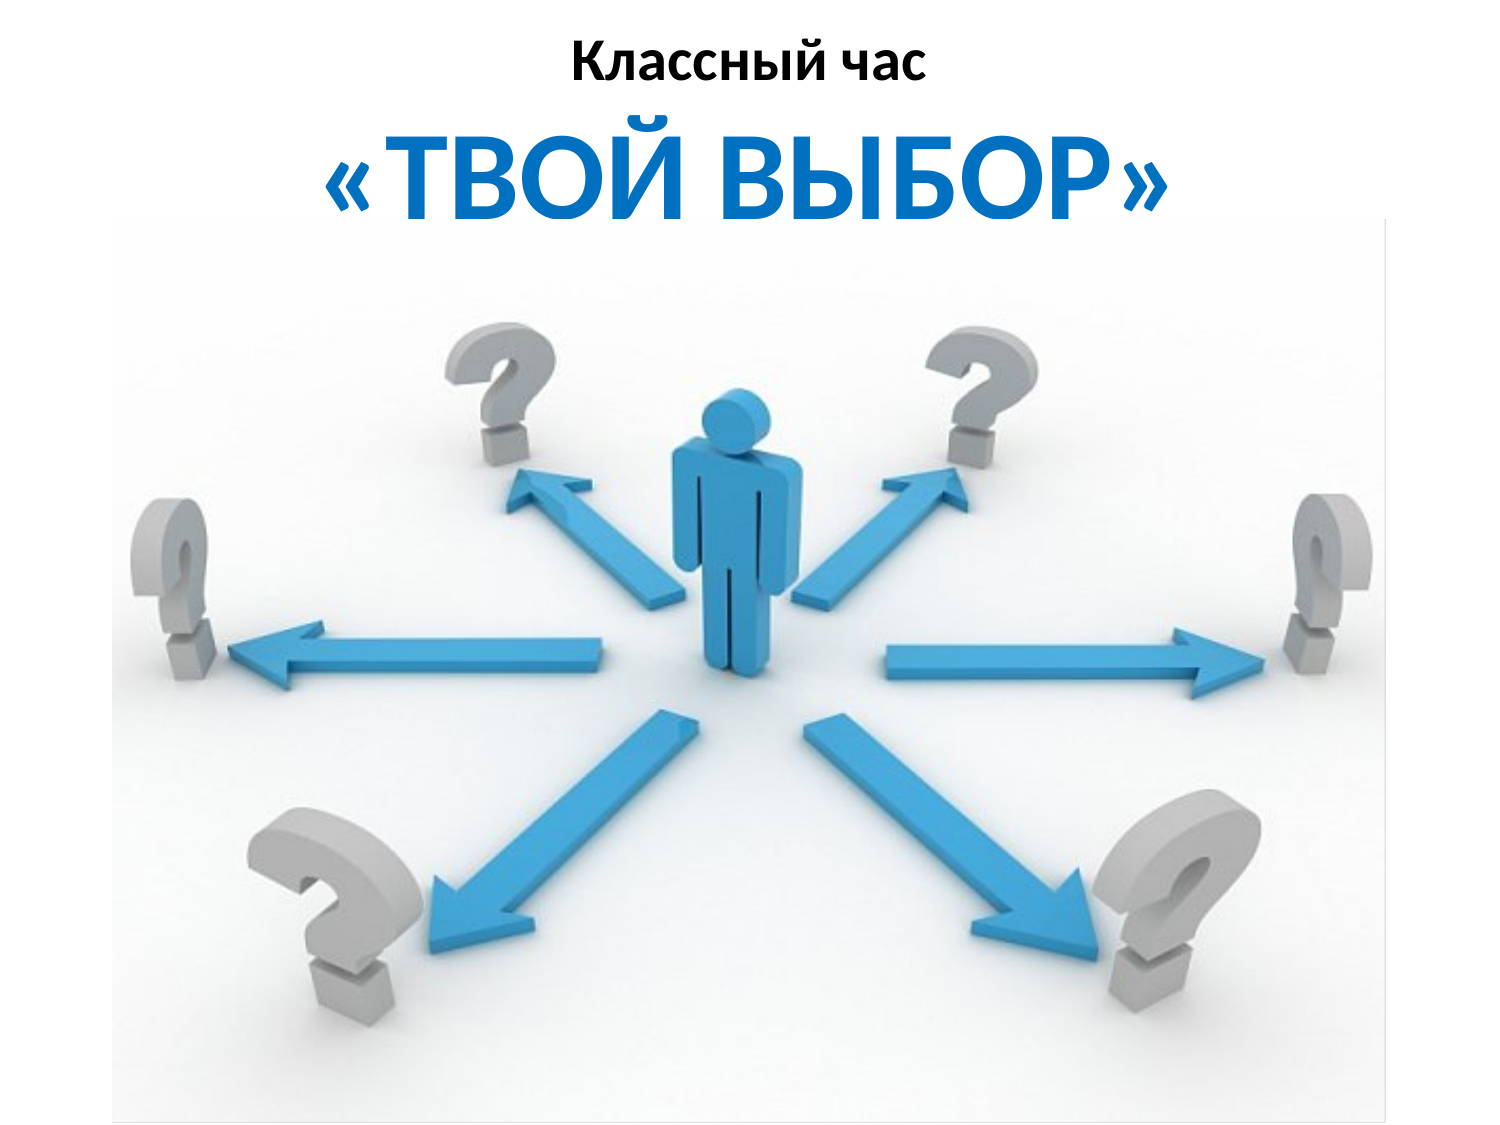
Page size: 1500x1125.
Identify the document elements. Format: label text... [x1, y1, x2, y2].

picture [111, 219, 1389, 1125]
title Классный час «ТВОЙ ВЫБОР» [112, 11, 1388, 219]
